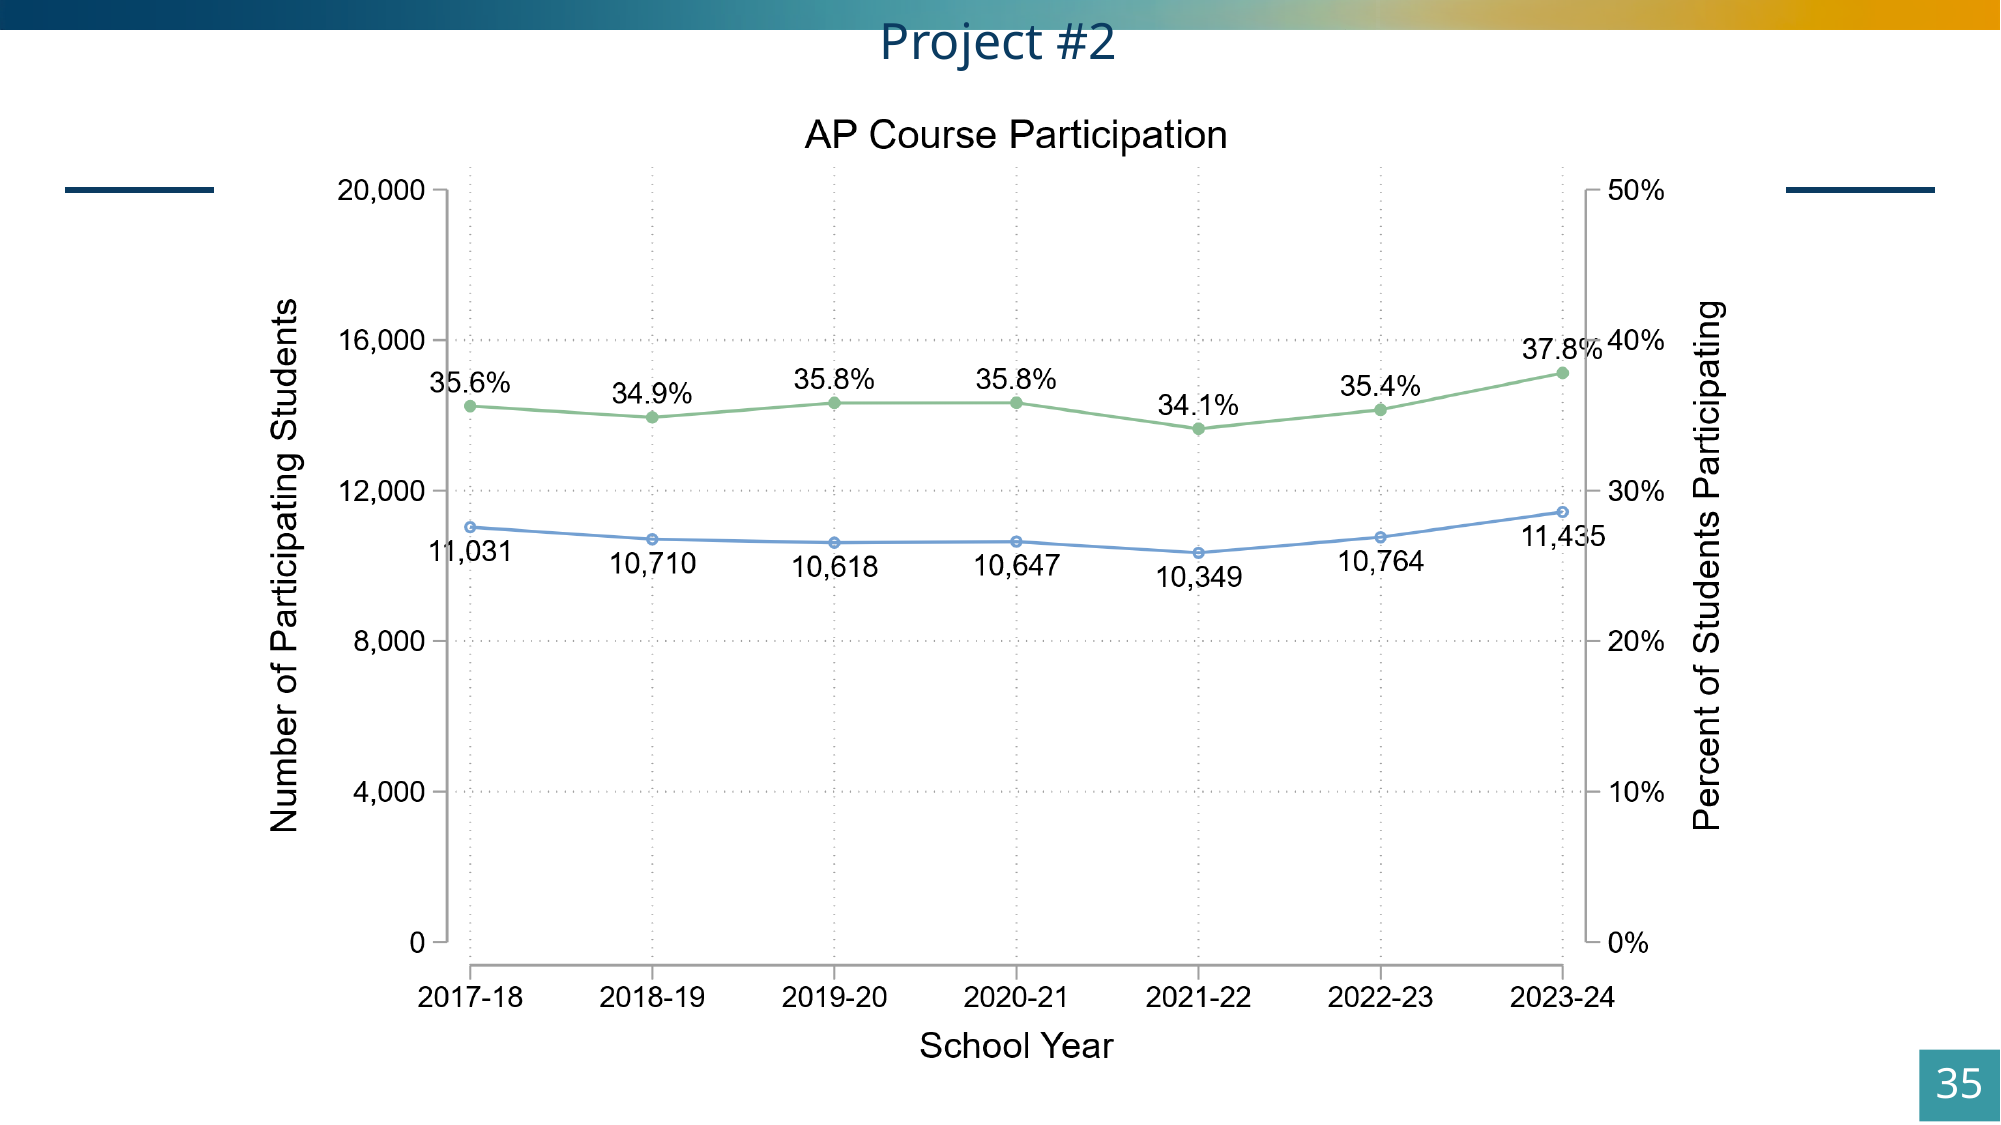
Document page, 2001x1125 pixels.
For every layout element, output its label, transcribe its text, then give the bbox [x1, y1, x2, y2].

picture [214, 77, 1786, 1125]
text_box Project #2 [865, 1, 1169, 77]
picture [0, 0, 2000, 30]
